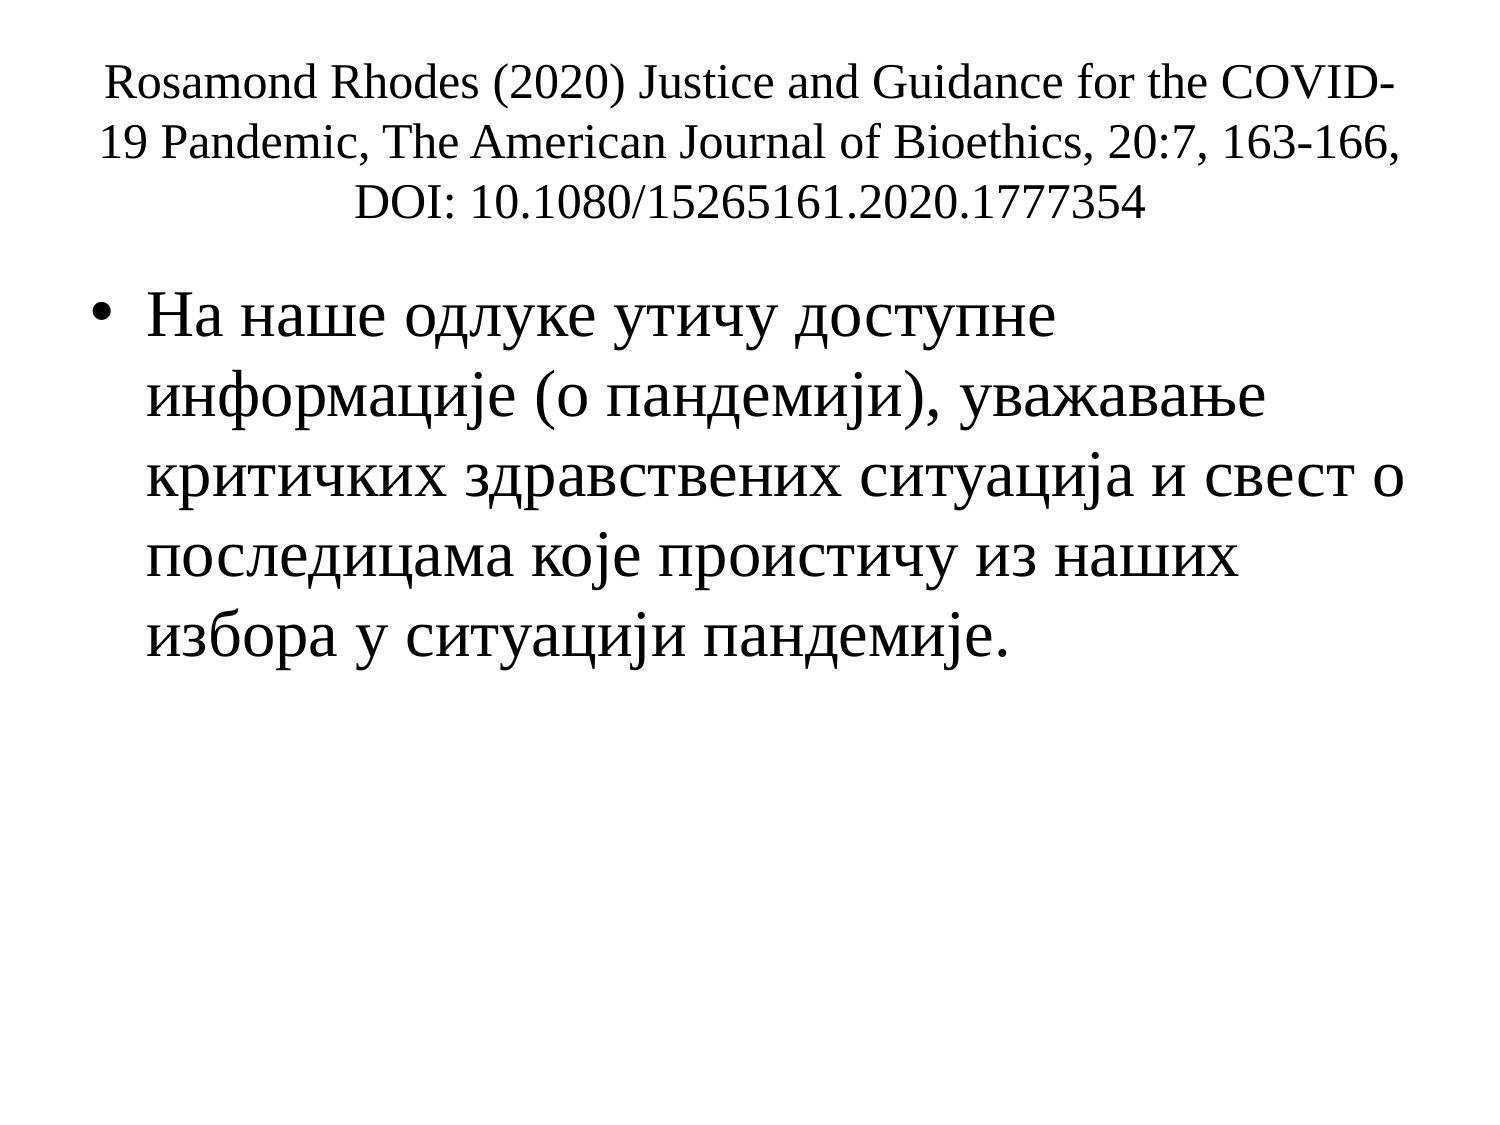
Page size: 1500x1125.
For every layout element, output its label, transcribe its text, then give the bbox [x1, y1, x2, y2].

list На наше одлуке утичу доступне информације (о пандемији), уважавање критичких здравствених ситуација и свест о последицама које проистичу из наших избора у ситуацији пандемије. [75, 262, 1425, 1005]
title Rosamond Rhodes (2020) Justice and Guidance for the COVID-19 Pandemic, The American Journal of Bioethics, 20:7, 163-166, DOI: 10.1080/15265161.2020.1777354 [75, 45, 1425, 233]
